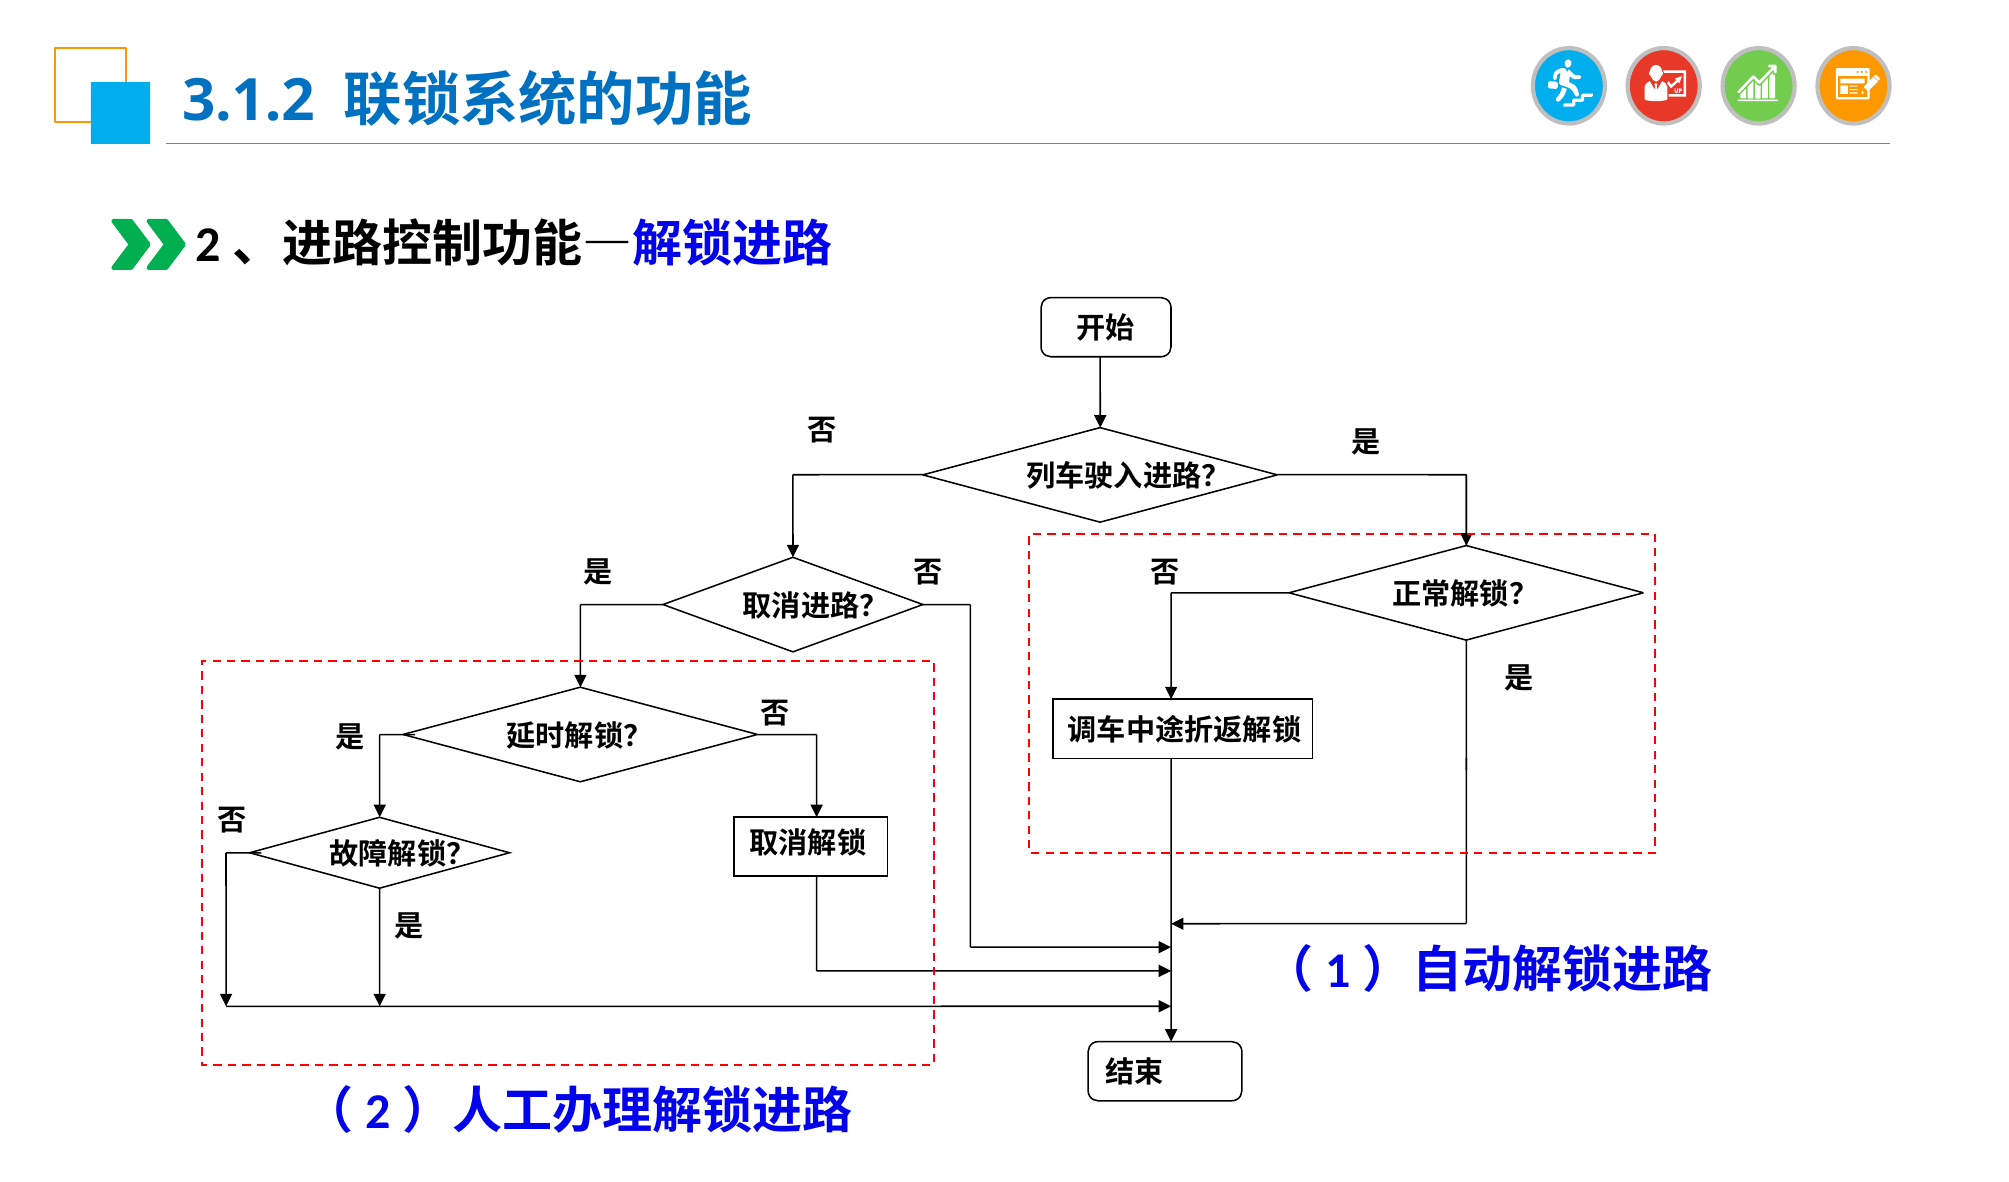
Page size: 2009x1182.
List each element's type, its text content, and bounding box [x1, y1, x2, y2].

text_box 3.1.2 联锁系统的功能 [161, 51, 773, 142]
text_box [202, 297, 1720, 1147]
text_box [113, 203, 844, 280]
